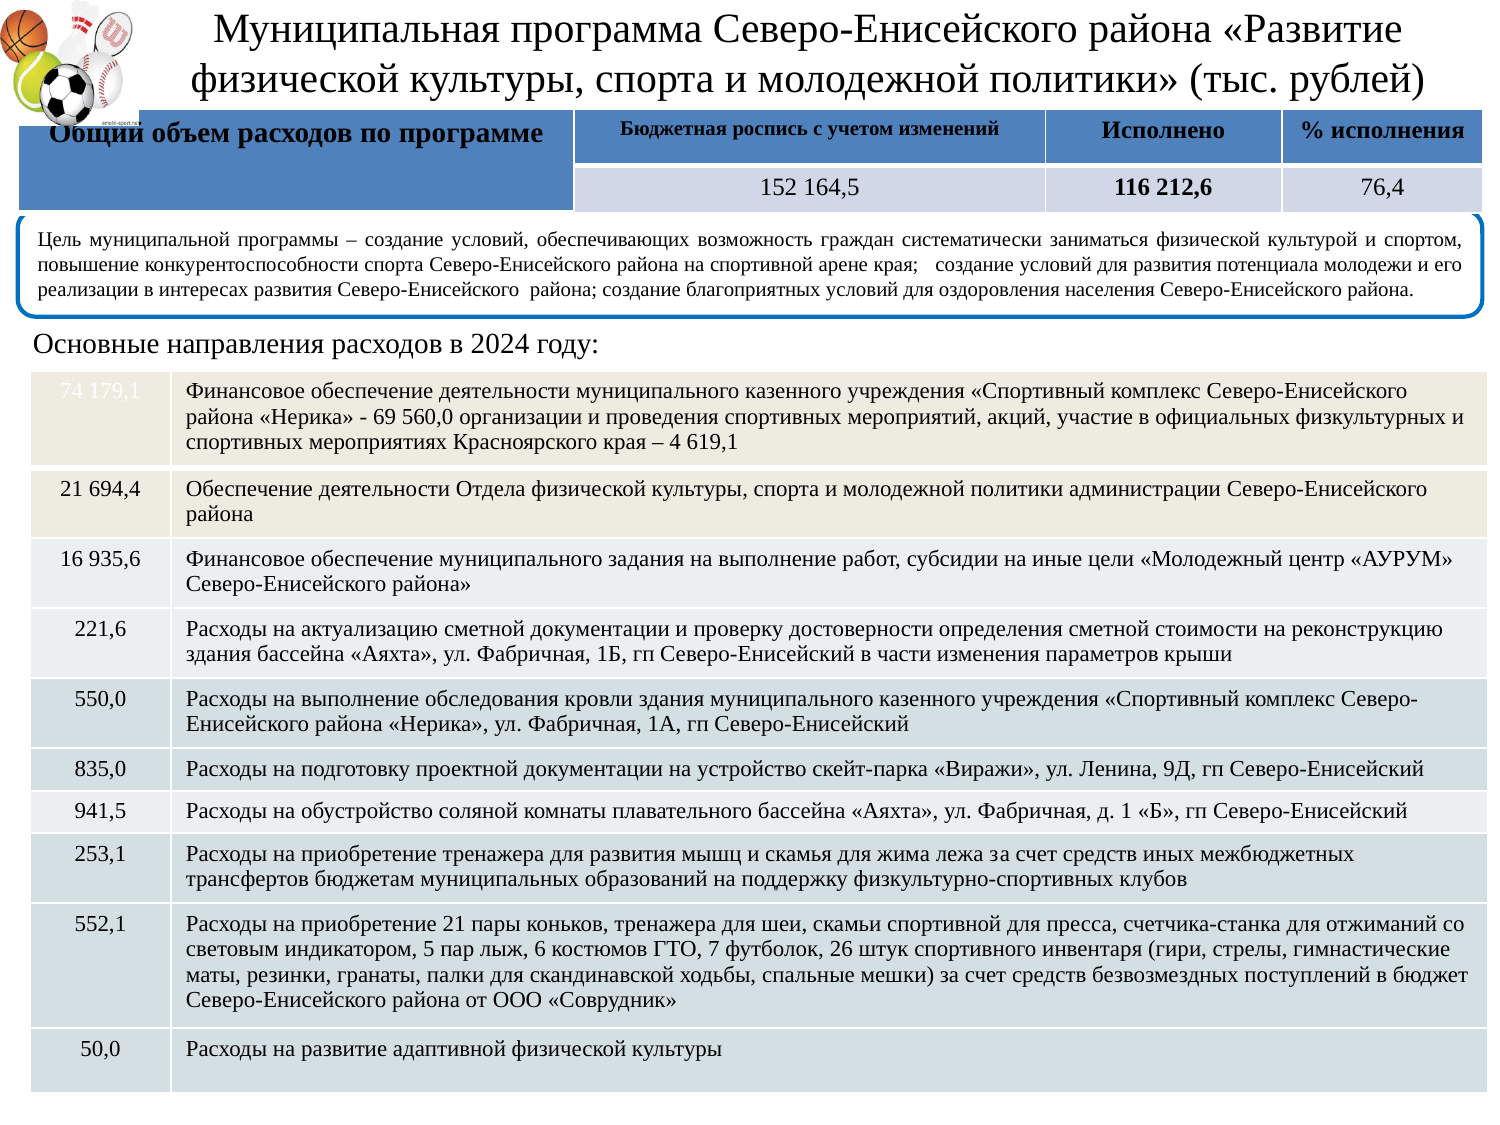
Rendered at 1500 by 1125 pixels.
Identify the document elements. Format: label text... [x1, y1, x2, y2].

table_header 74 179,1 [31, 372, 170, 465]
text_box Цель муниципальной программы – создание условий, обеспечивающих возможность граждан систематически заниматься физической культурой и спортом, повышение конкурентоспособности спорта Северо-Енисейского района на спортивной арене края; создание условий для развития потенциала молодежи и его реализации в интересах развития Северо-Енисейского района; создание благоприятных условий для оздоровления населения Северо-Енисейского района. [15, 214, 1485, 319]
text_box Основные направления расходов в 2024 году: [18, 316, 739, 367]
table_cell Расходы на актуализацию сметной документации и проверку достоверности определения сметной стоимости на реконструкцию здания бассейна «Аяхта», ул. Фабричная, 1Б, гп Северо-Енисейский в части изменения параметров крыши [172, 609, 1487, 677]
table_cell 835,0 [31, 749, 170, 790]
table_header Бюджетная роспись с учетом изменений [575, 110, 1045, 163]
table_cell 116 212,6 [1046, 168, 1281, 212]
subtitle сновные направления расходов в 2017 году [0, 246, 1500, 1100]
table_cell 76,4 [1283, 168, 1482, 212]
table_cell Расходы на подготовку проектной документации на устройство скейт-парка «Виражи», ул. Ленина, 9Д, гп Северо-Енисейский [172, 749, 1487, 790]
table_cell 552,1 [31, 904, 170, 1027]
table_cell Расходы на выполнение обследования кровли здания муниципального казенного учреждения «Спортивный комплекс Северо-Енисейского района «Нерика», ул. Фабричная, 1А, гп Северо-Енисейский [172, 679, 1487, 747]
table_cell 152 164,5 [575, 168, 1045, 212]
table_cell 50,0 [31, 1029, 170, 1092]
table_header Общий объем расходов по программе [19, 110, 573, 210]
table_cell 221,6 [31, 609, 170, 677]
title Муниципальная программа Северо-Енисейского района «Развитие физической культуры, спорта и молодежной политики» (тыс. рублей) [141, 0, 1484, 102]
table_cell Финансовое обеспечение муниципального задания на выполнение работ, субсидии на иные цели «Молодежный центр «АУРУМ» Северо-Енисейского района» [172, 539, 1487, 607]
table_cell Расходы на развитие адаптивной физической культуры [172, 1029, 1487, 1092]
table_cell 21 694,4 [31, 471, 170, 537]
table_cell Расходы на обустройство соляной комнаты плавательного бассейна «Аяхта», ул. Фабричная, д. 1 «Б», гп Северо-Енисейский [172, 792, 1487, 832]
table_cell 550,0 [31, 679, 170, 747]
table_cell 253,1 [31, 834, 170, 902]
table_cell 941,5 [31, 792, 170, 832]
table_cell 16 935,6 [31, 539, 170, 607]
picture [0, 0, 139, 126]
table_cell Расходы на приобретение тренажера для развития мышц и скамья для жима лежа за счет средств иных межбюджетных трансфертов бюджетам муниципальных образований на поддержку физкультурно-спортивных клубов [172, 834, 1487, 902]
table_header Финансовое обеспечение деятельности муниципального казенного учреждения «Спортивный комплекс Северо-Енисейского района «Нерика» - 69 560,0 организации и проведения спортивных мероприятий, акций, участие в официальных физкультурных и спортивных мероприятиях Красноярского края – 4 619,1 [172, 372, 1487, 465]
table_cell Обеспечение деятельности Отдела физической культуры, спорта и молодежной политики администрации Северо-Енисейского района [172, 471, 1487, 537]
table_header Исполнено [1046, 110, 1281, 163]
table_header % исполнения [1283, 110, 1482, 163]
table_cell Расходы на приобретение 21 пары коньков, тренажера для шеи, скамьи спортивной для пресса, счетчика-станка для отжиманий со световым индикатором, 5 пар лыж, 6 костюмов ГТО, 7 футболок, 26 штук спортивного инвентаря (гири, стрелы, гимнастические маты, резинки, гранаты, палки для скандинавской ходьбы, спальные мешки) за счет средств безвозмездных поступлений в бюджет Северо-Енисейского района от ООО «Соврудник» [172, 904, 1487, 1027]
